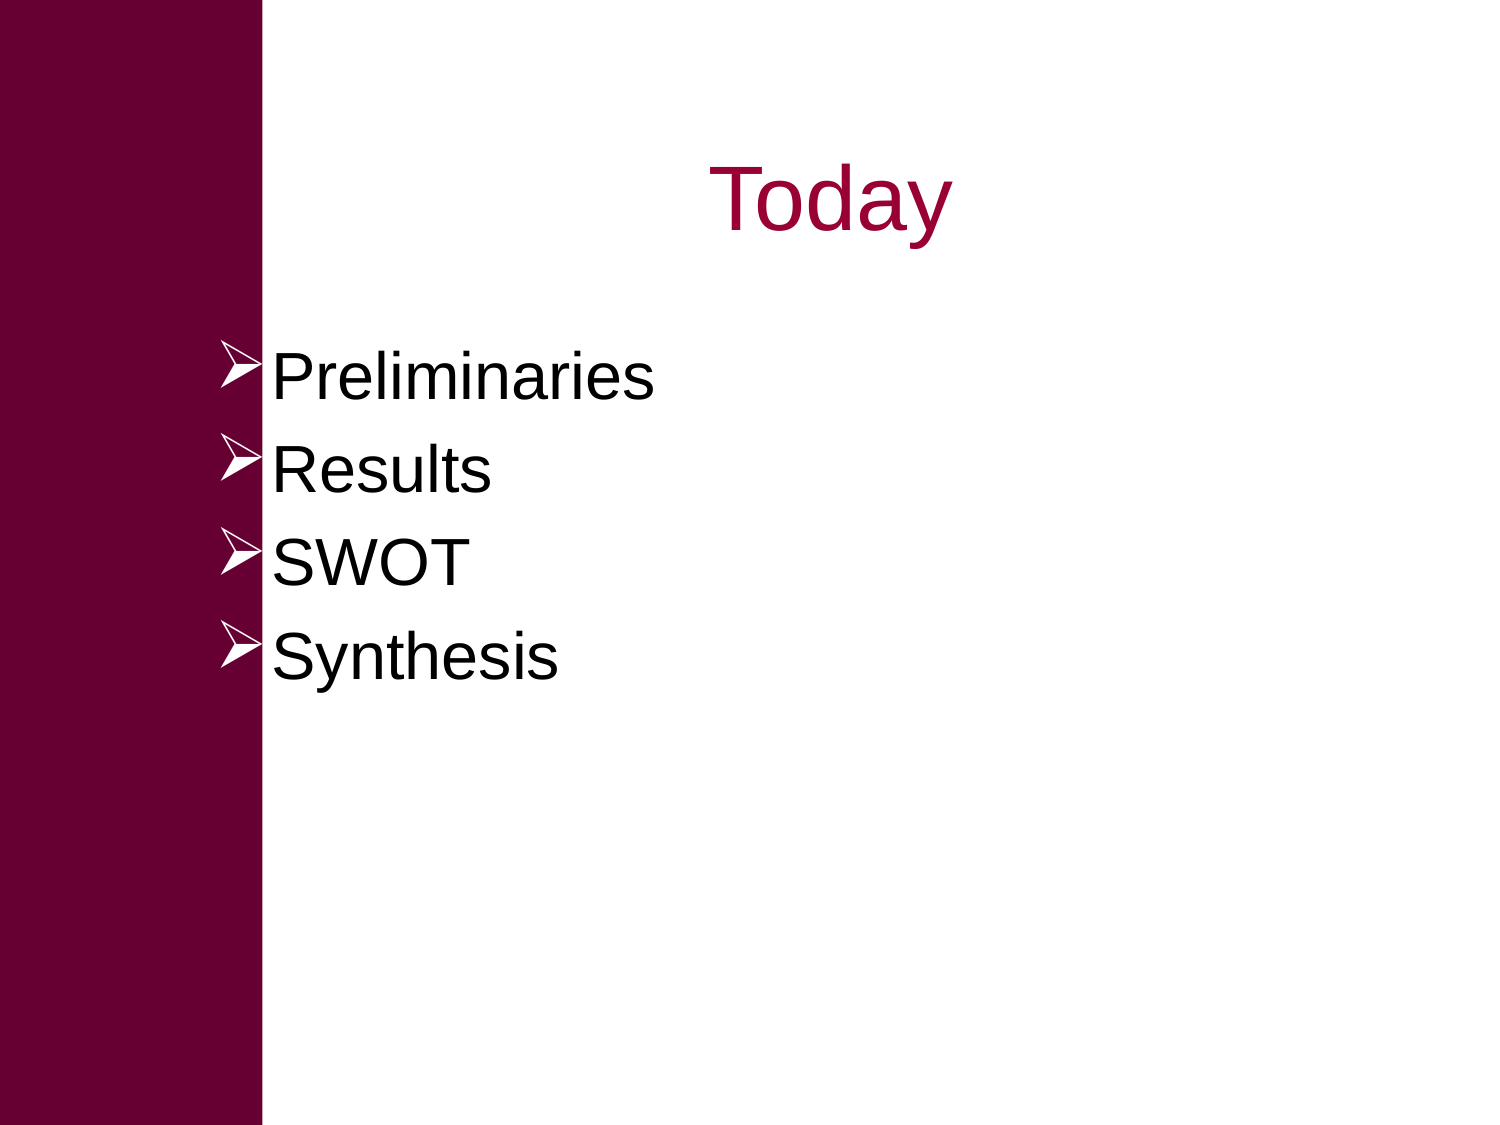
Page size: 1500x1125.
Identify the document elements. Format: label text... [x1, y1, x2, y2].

title Today [274, 99, 1388, 288]
list Preliminaries Results SWOT Synthesis [199, 324, 1401, 1001]
